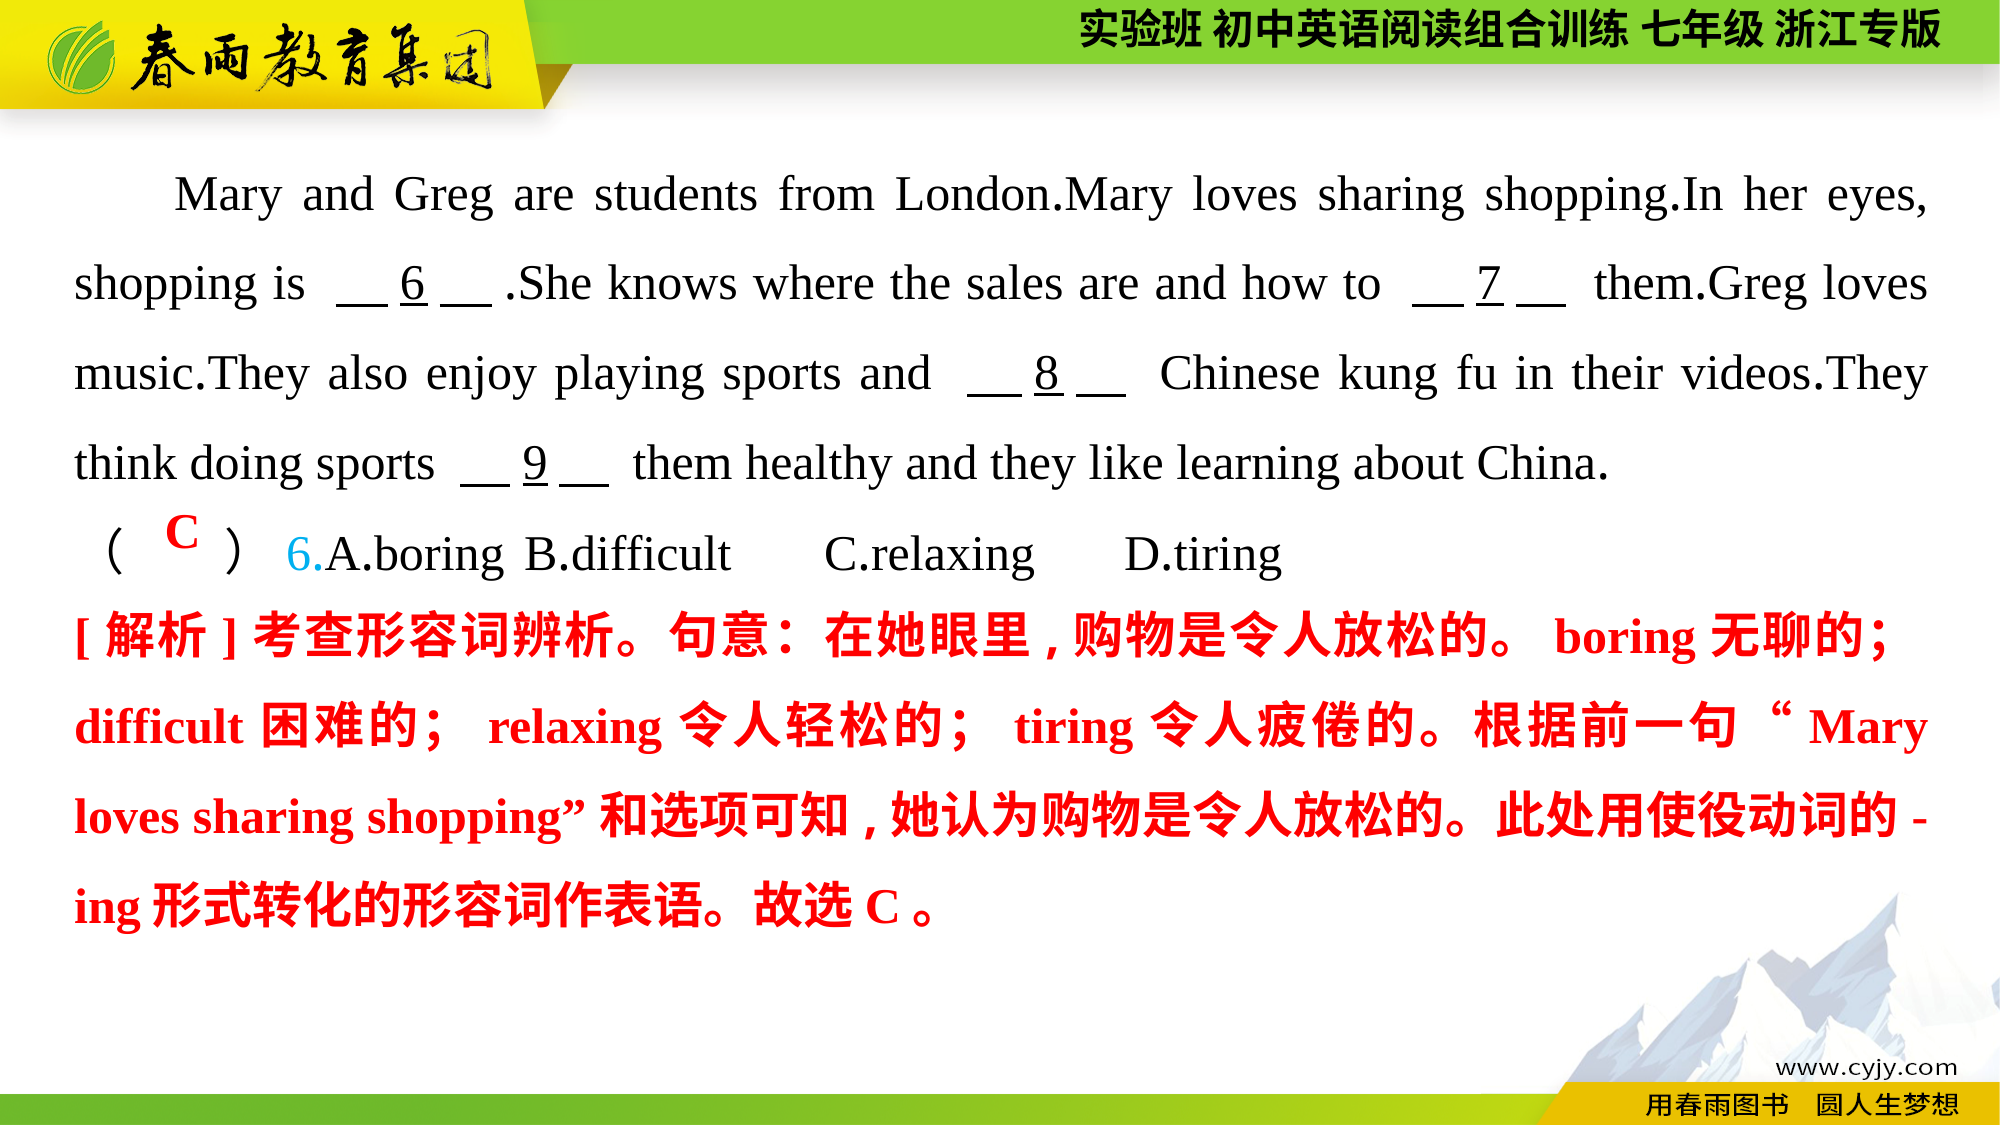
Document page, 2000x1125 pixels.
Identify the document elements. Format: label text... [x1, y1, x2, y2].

list Mary and Greg are students from London.Mary loves sharing shopping.In her eyes, shopping is 6 .She knows where the sales are and how to 7 them.Greg loves music.They also enjoy playing sports and 8 Chinese kung fu in their videos.They think doing sports 9 them healthy and they like learning about China. （ ）6.A.boring B.difficult C.relaxing D.tiring [59, 122, 1944, 565]
text_box C [149, 491, 216, 565]
picture [0, 0, 2000, 1125]
text_box [解析]考查形容词辨析。句意：在她眼里,购物是令人放松的。boring无聊的；difficult困难的；relaxing令人轻松的；tiring令人疲倦的。根据前一句“Mary loves sharing shopping”和选项可知,她认为购物是令人放松的。此处用使役动词的-ing形式转化的形容词作表语。故选C。 [59, 565, 1944, 941]
